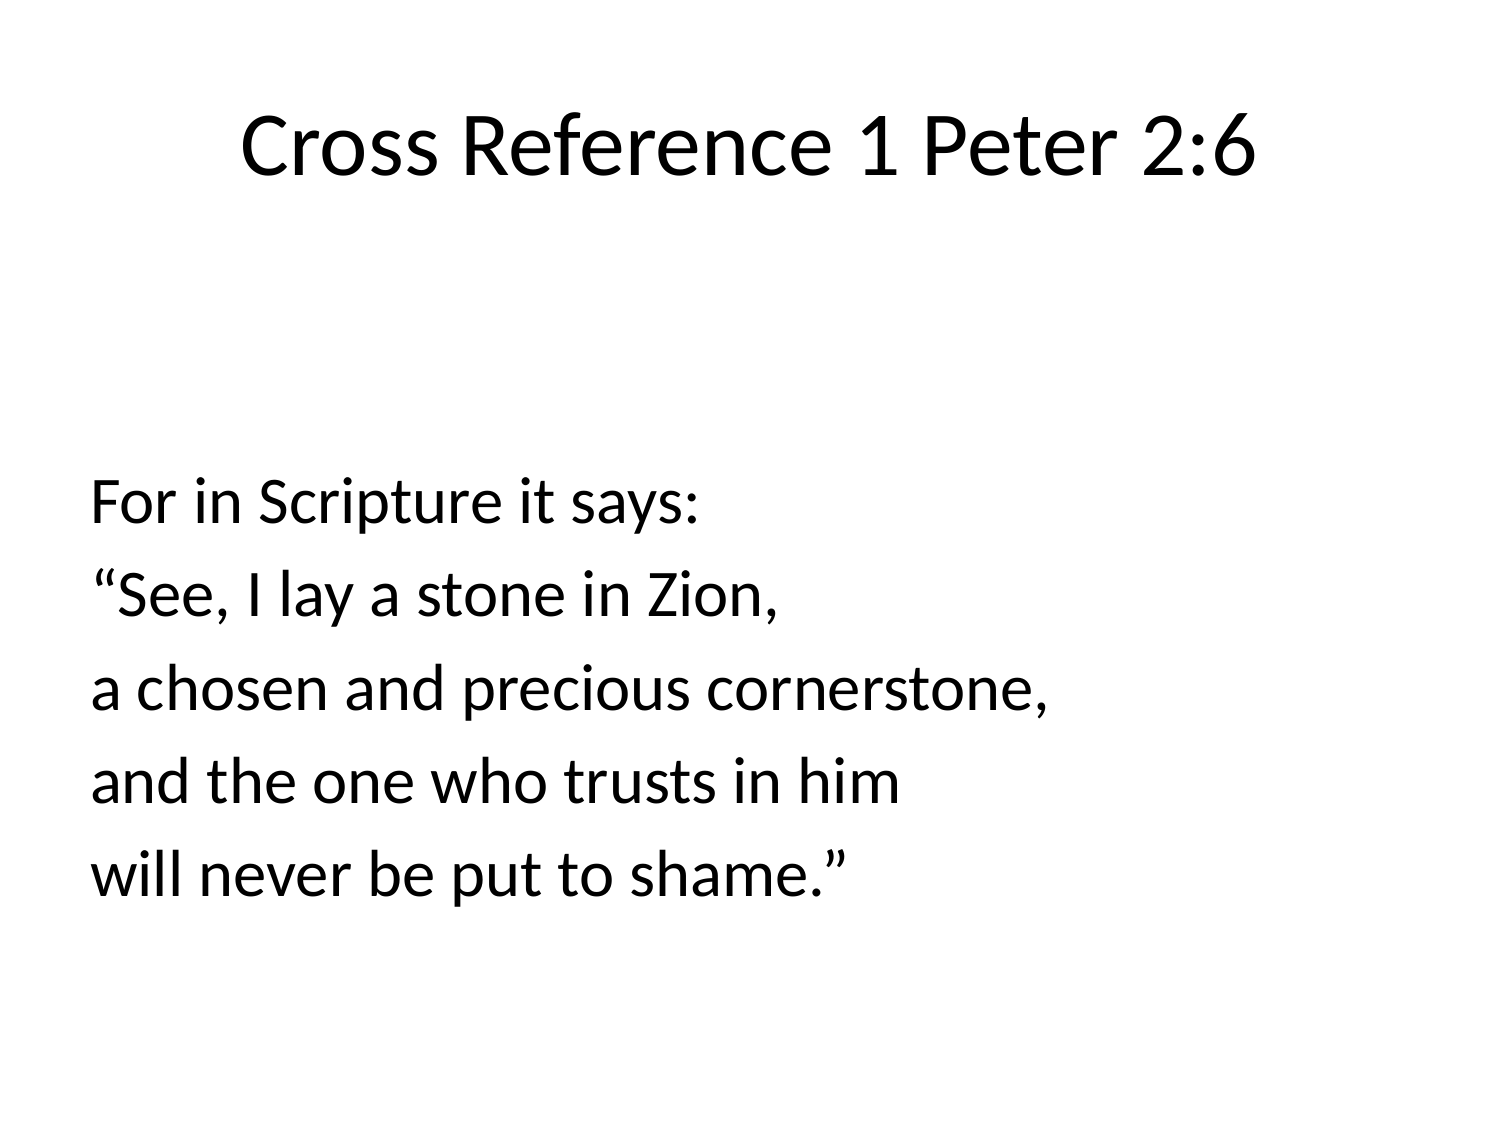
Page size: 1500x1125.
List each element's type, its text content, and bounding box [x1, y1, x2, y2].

title Cross Reference 1 Peter 2:6 [75, 45, 1425, 233]
list For in Scripture it says: “See, I lay a stone in Zion, a chosen and precious cornerstone, and the one who trusts in him will never be put to shame.” [75, 262, 1425, 1005]
